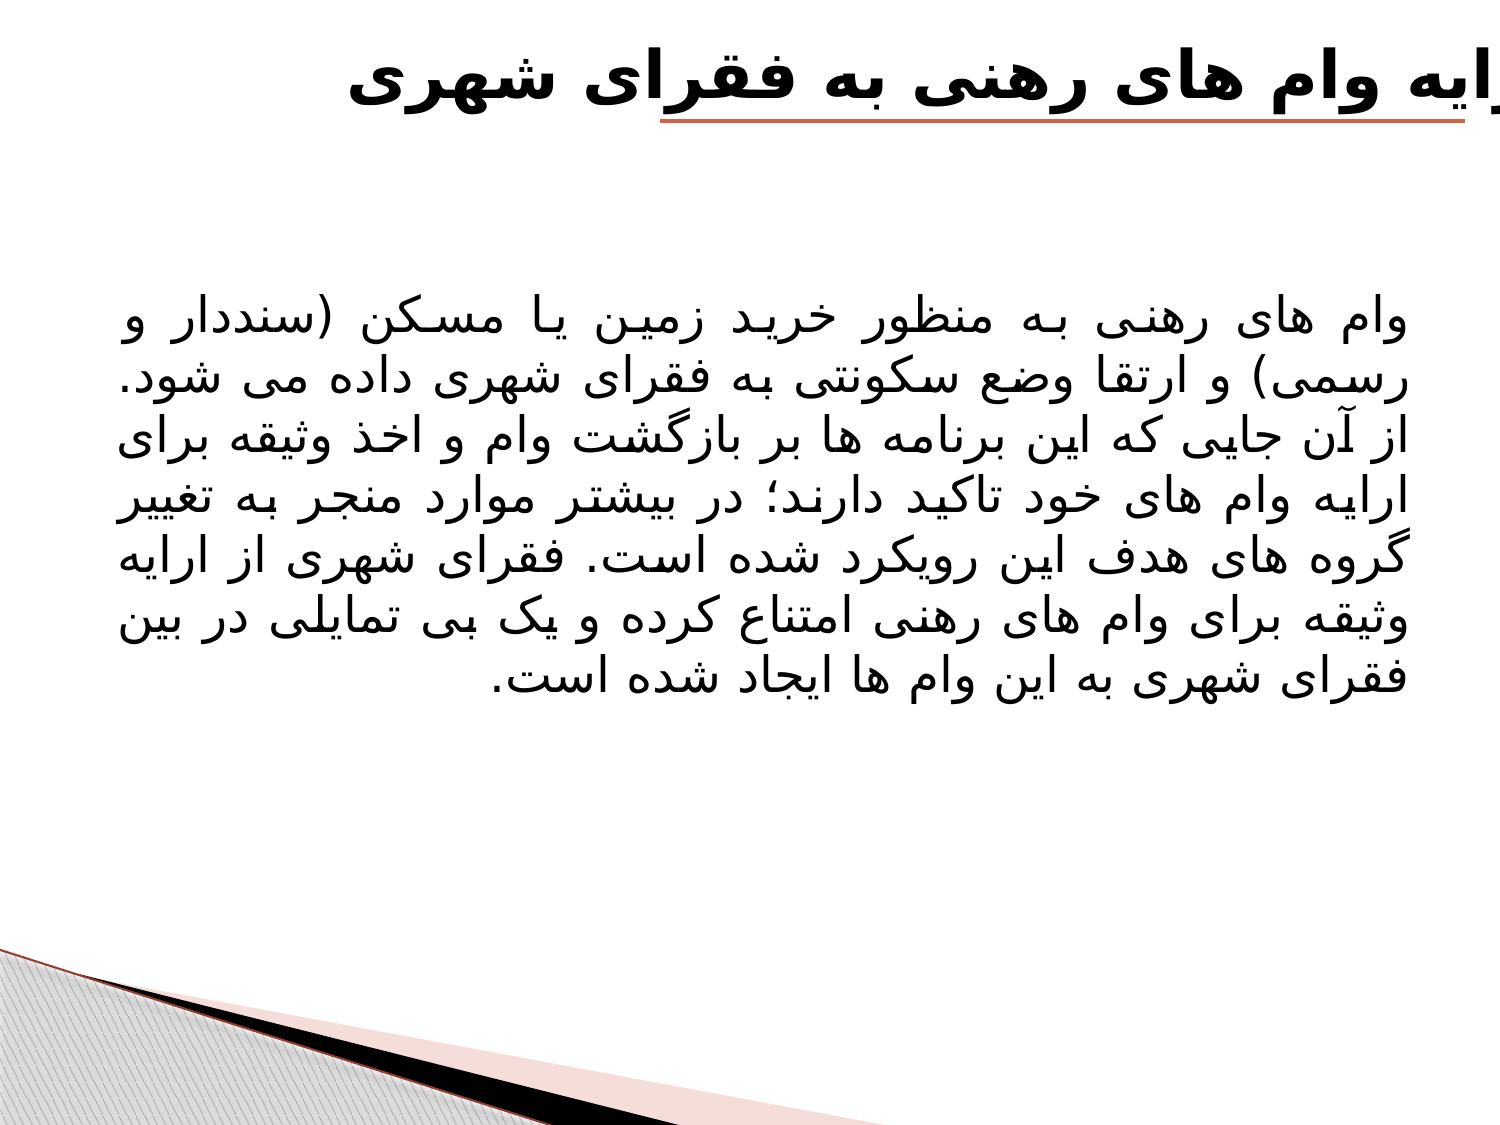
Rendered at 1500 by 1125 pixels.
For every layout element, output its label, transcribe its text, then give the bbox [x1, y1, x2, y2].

text_box وام های رهنی به منظور خرید زمین یا مسکن (سنددار و رسمی) و ارتقا وضع سکونتی به فقرای شهری داده می شود. از آن جایی که این برنامه ها بر بازگشت وام و اخذ وثیقه برای ارایه وام های خود تاکید دارند؛ در بیشتر موارد منجر به تغییر گروه های هدف این رویکرد شده است. فقرای شهری از ارایه وثیقه برای وام های رهنی امتناع کرده و یک بی تمایلی در بین فقرای شهری به این وام ها ایجاد شده است. [99, 274, 1425, 710]
text_box برنامه ارایه وام های رهنی به فقرای شهری [331, 24, 1500, 120]
